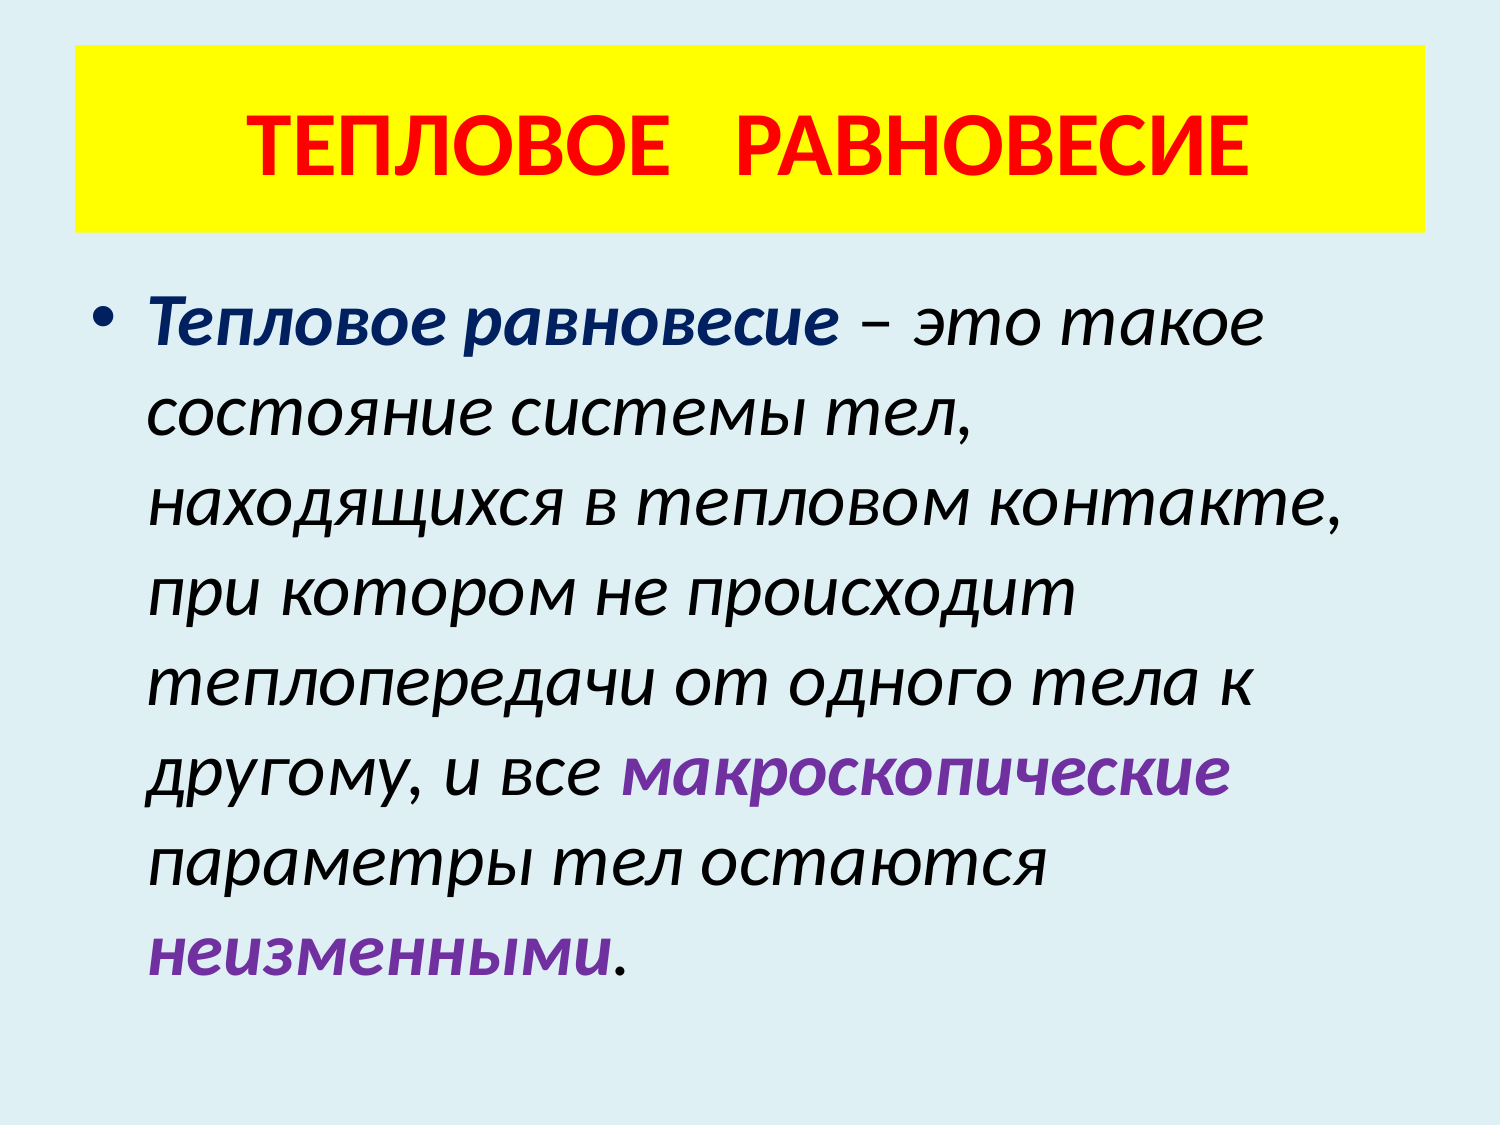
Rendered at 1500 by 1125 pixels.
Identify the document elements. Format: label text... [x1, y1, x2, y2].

title ТЕПЛОВОЕ РАВНОВЕСИЕ [75, 45, 1425, 233]
list Тепловое равновесие – это такое состояние системы тел, находящихся в тепловом контакте, при котором не происходит теплопередачи от одного тела к другому, и все макроскопические параметры тел остаются неизменными. [75, 262, 1425, 1005]
